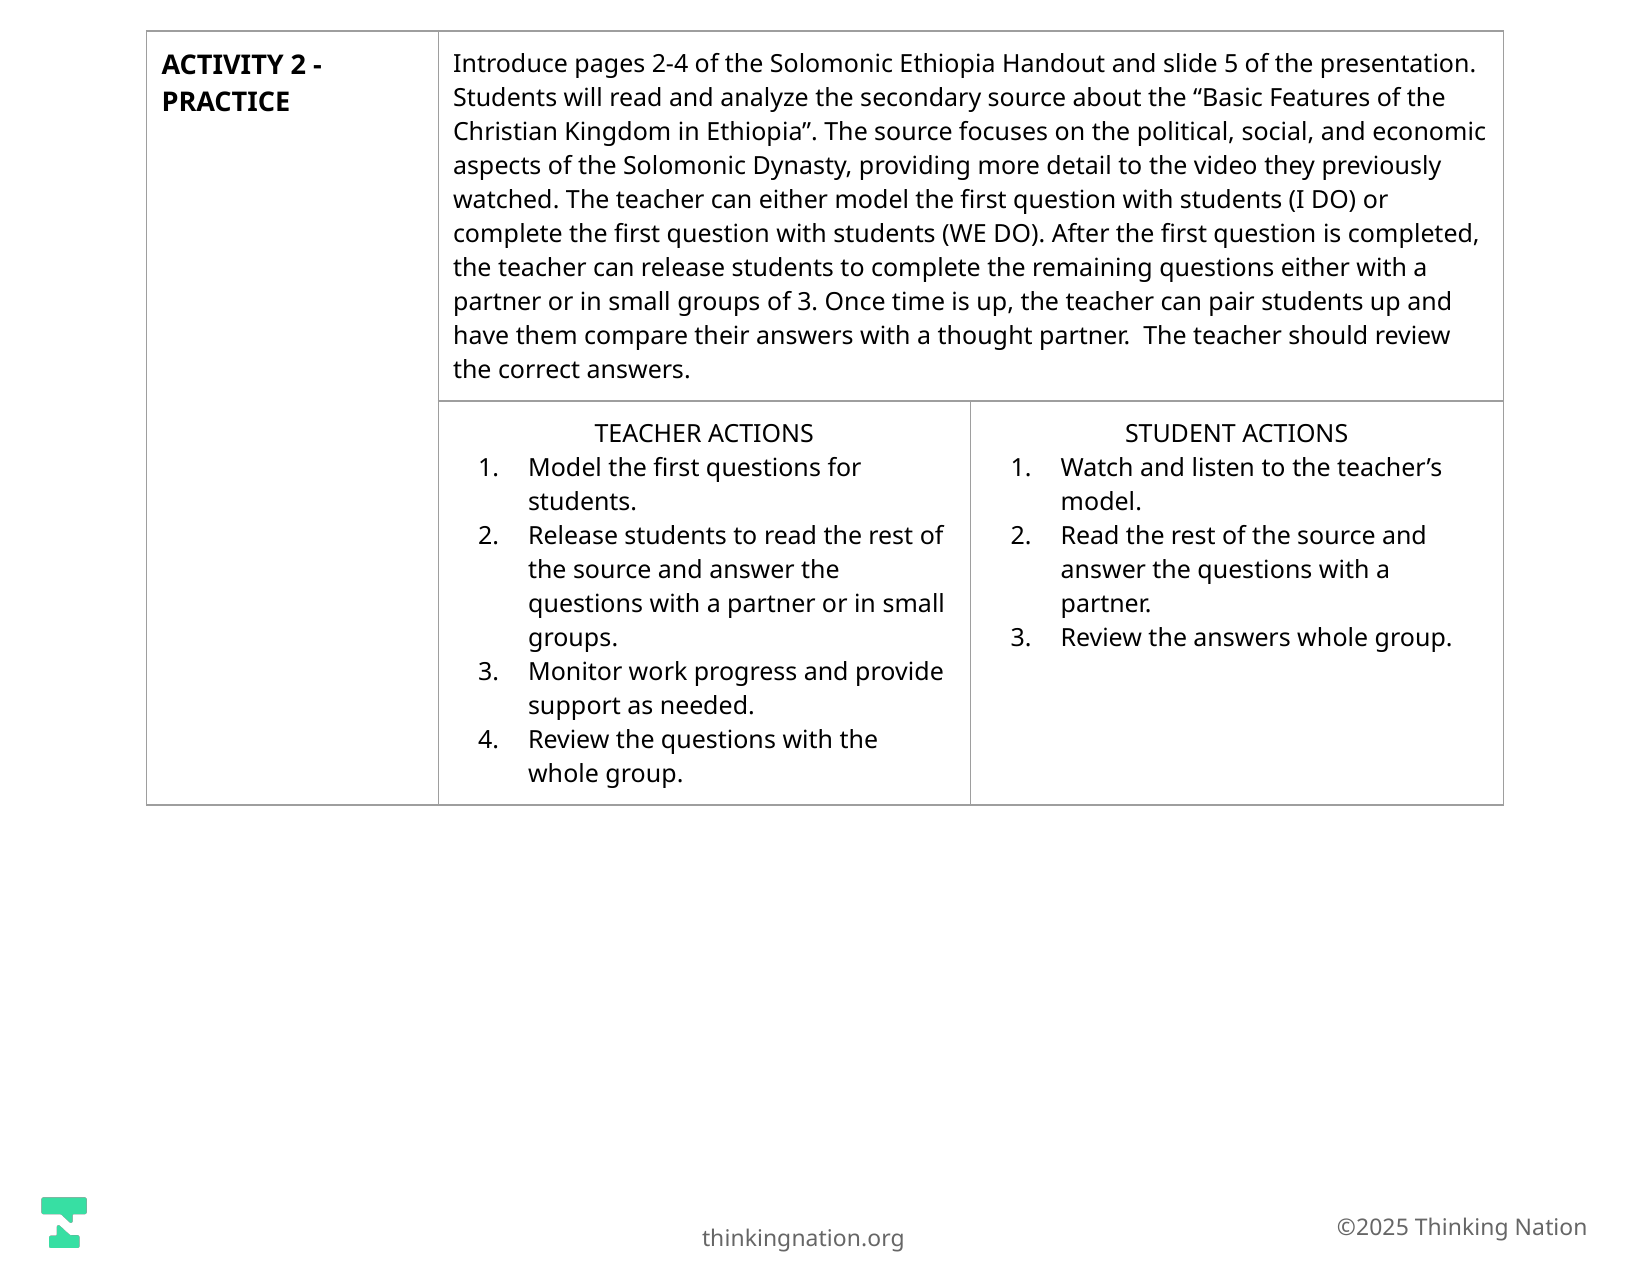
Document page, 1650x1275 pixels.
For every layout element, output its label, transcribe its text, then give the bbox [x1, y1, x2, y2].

text_box thinkingnation.org [652, 1207, 955, 1258]
table_cell TEACHER ACTIONS Model the first questions for students. Release students to read the rest of the source and answer the questions with a partner or in small groups. Monitor work progress and provide support as needed. Review the questions with the whole group. [439, 402, 970, 804]
text_box ©2025 Thinking Nation [1302, 1197, 1605, 1248]
table_header Introduce pages 2-4 of the Solomonic Ethiopia Handout and slide 5 of the presentation. Students will read and analyze the secondary source about the “Basic Features of the Christian Kingdom in Ethiopia”. The source focuses on the political, social, and economic aspects of the Solomonic Dynasty, providing more detail to the video they previously watched. The teacher can either model the first question with students (I DO) or complete the first question with students (WE DO). After the first question is completed, the teacher can release students to complete the remaining questions either with a partner or in small groups of 3. Once time is up, the teacher can pair students up and have them compare their answers with a thought partner. The teacher should review the correct answers. [439, 32, 1503, 400]
table_header ACTIVITY 2 - PRACTICE [147, 32, 438, 804]
picture [28, 1186, 100, 1258]
table_cell STUDENT ACTIONS Watch and listen to the teacher’s model. Read the rest of the source and answer the questions with a partner. Review the answers whole group. [971, 402, 1503, 804]
